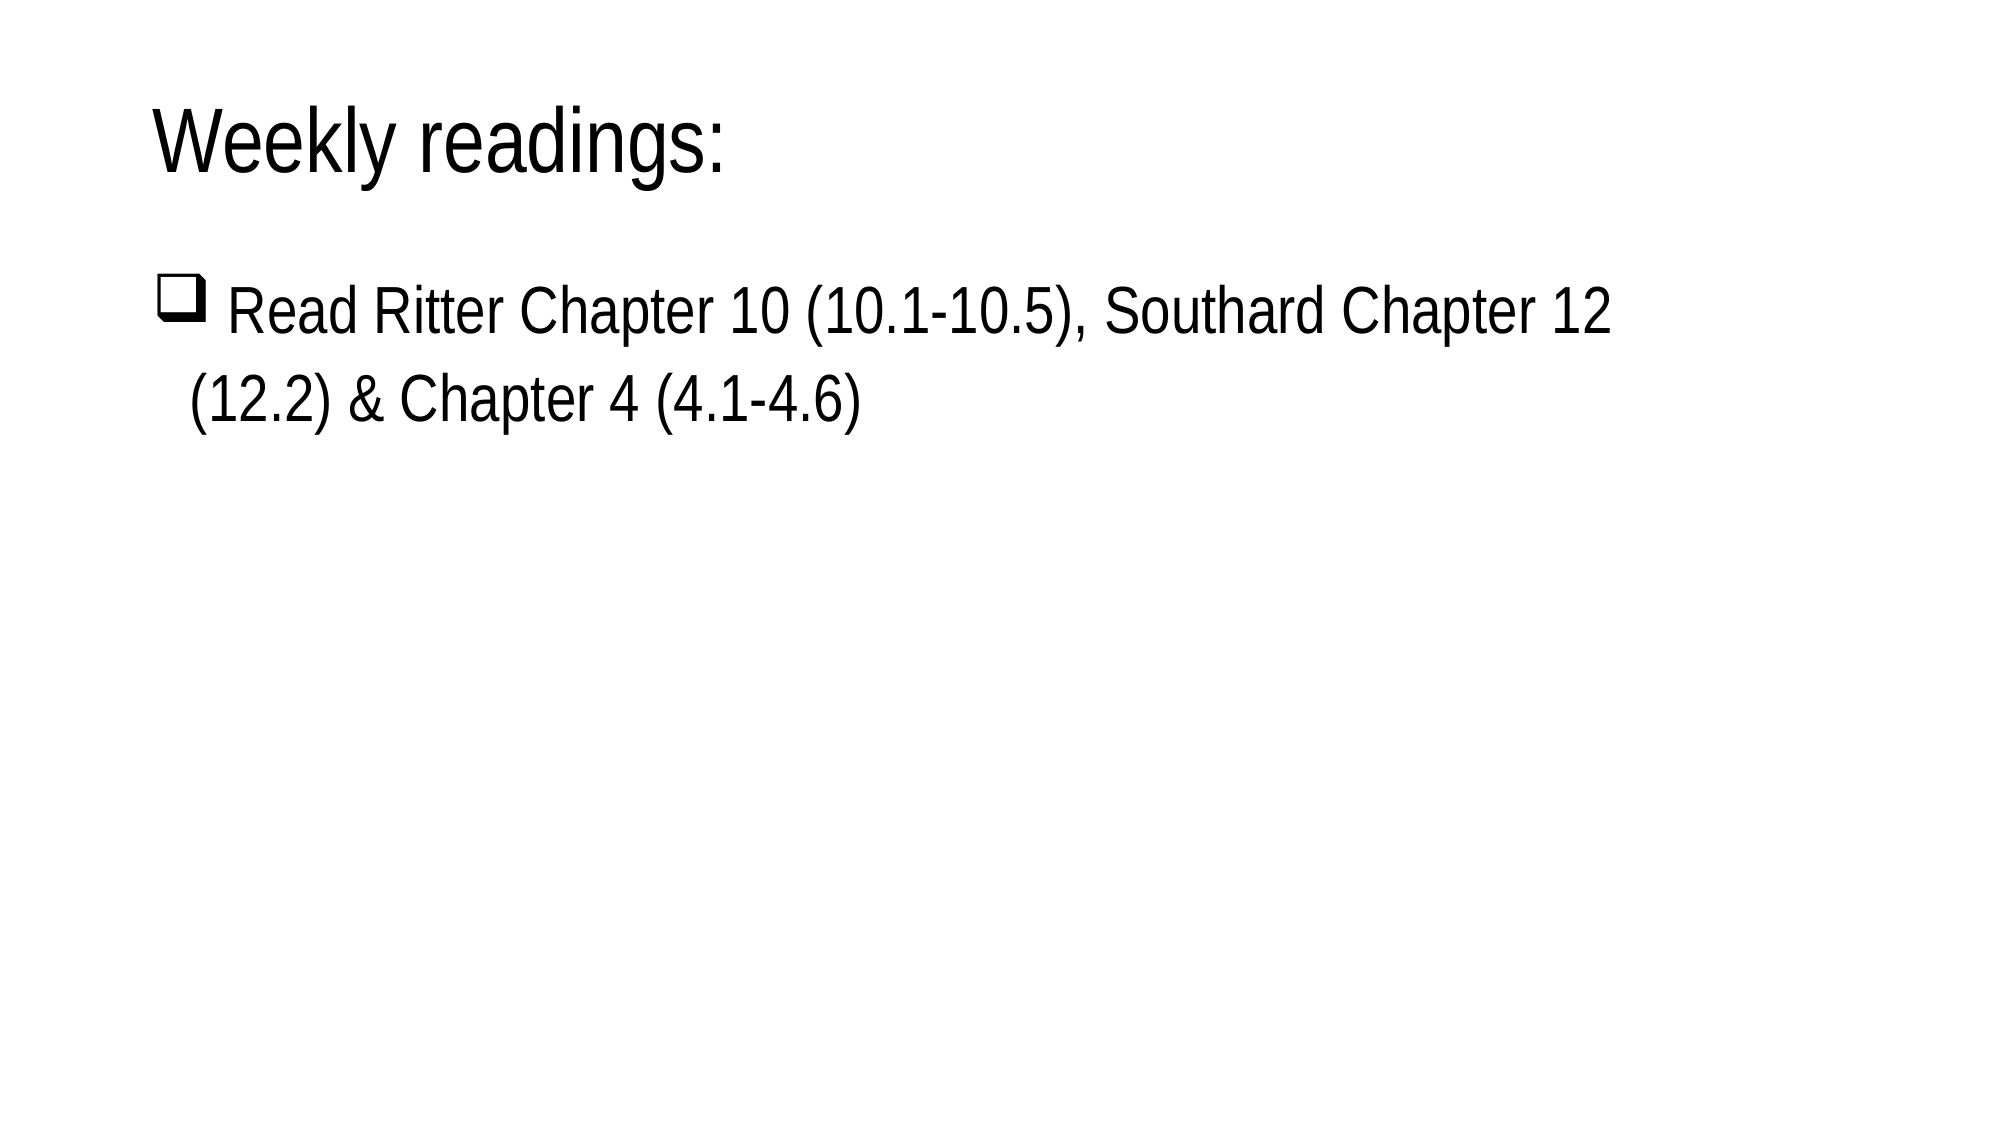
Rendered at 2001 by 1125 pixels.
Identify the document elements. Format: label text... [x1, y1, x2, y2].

title Weekly readings: [137, 59, 1863, 227]
list Read Ritter Chapter 10 (10.1-10.5), Southard Chapter 12 (12.2) & Chapter 4 (4.1-4.6) [137, 250, 1739, 1097]
